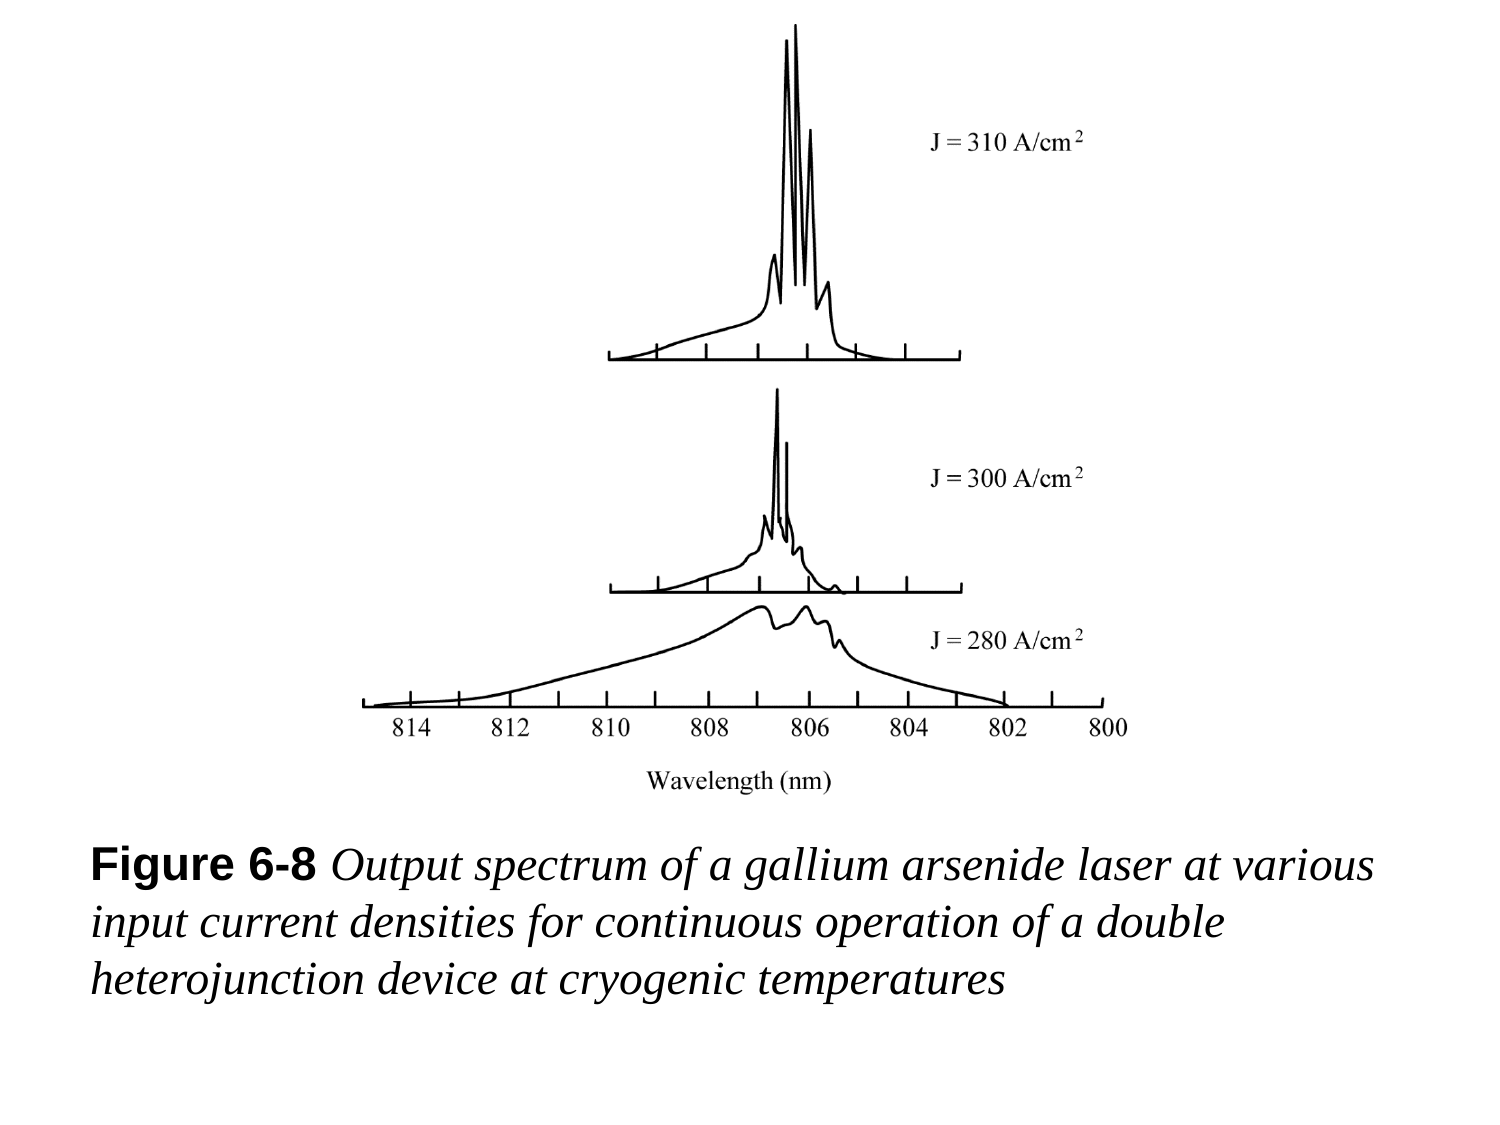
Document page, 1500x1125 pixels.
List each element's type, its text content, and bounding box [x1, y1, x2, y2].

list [362, 24, 1128, 798]
title Figure 6-8 Output spectrum of a gallium arsenide laser at various input current densities for continuous operation of a double heterojunction device at cryogenic temperatures [75, 825, 1425, 1013]
